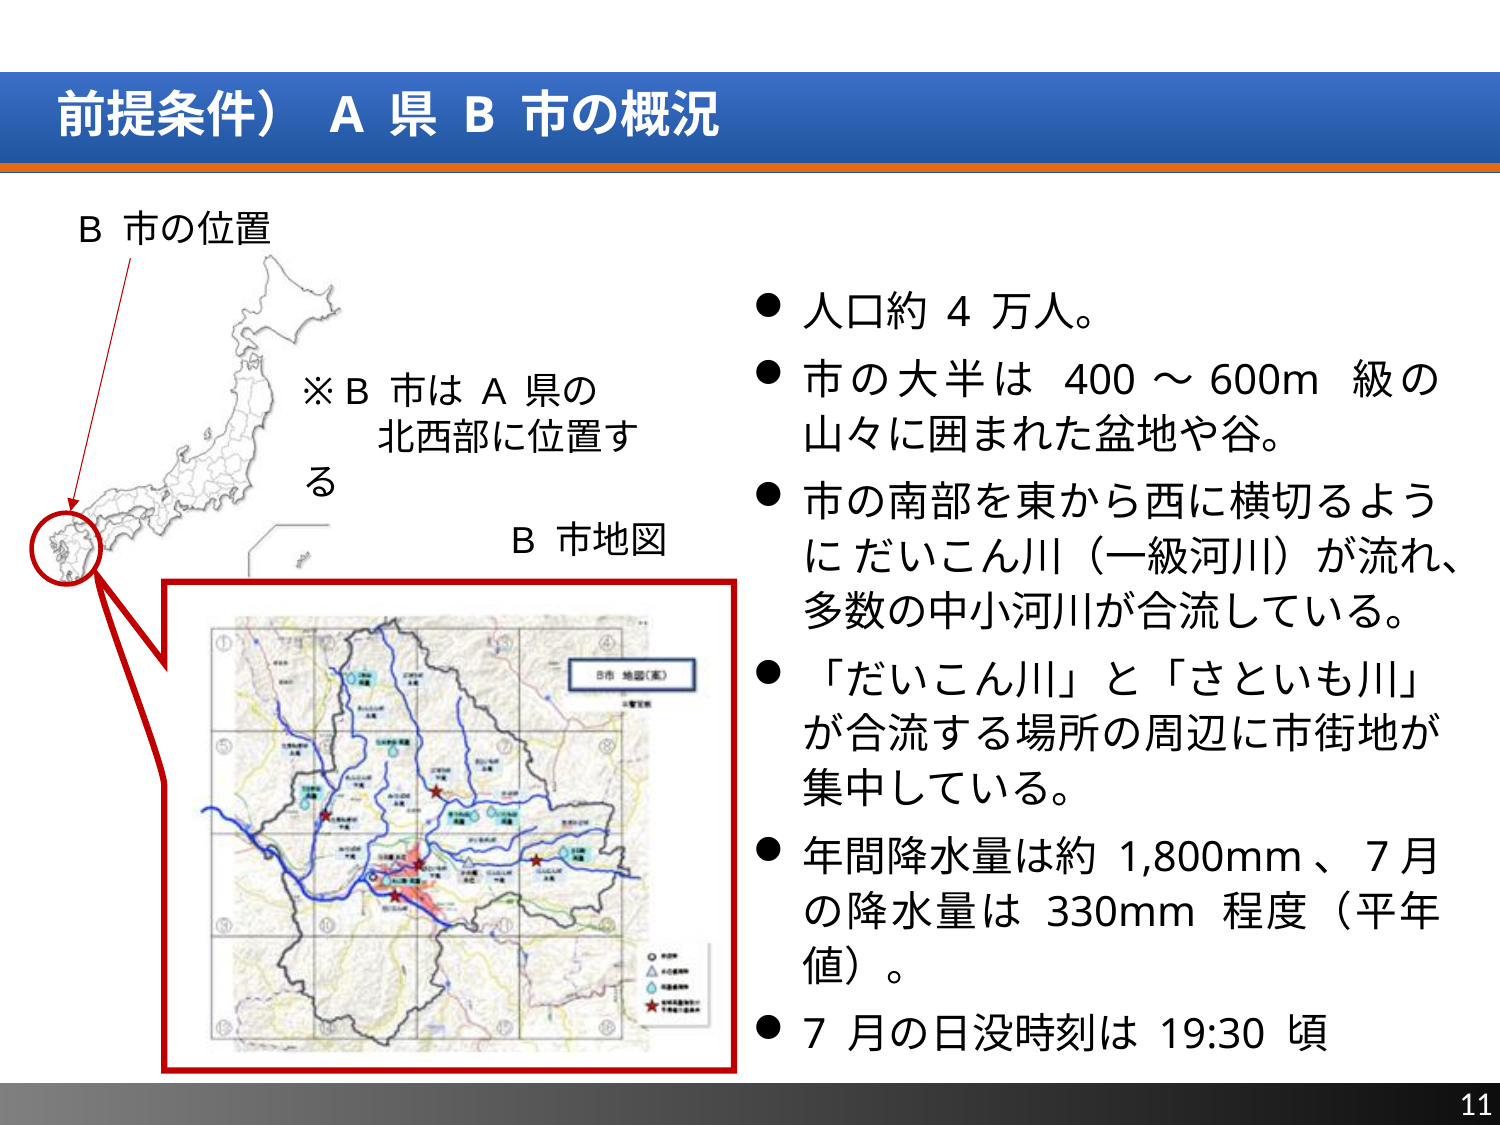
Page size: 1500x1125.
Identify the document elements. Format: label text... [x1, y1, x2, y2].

text_box ※ B 市は A 県の 北西部に位置する [351, 360, 680, 510]
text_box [70, 258, 131, 512]
text_box B 市の位置 [63, 197, 359, 258]
picture [138, 603, 735, 1066]
slide_number 11 [1170, 1072, 1500, 1125]
picture [31, 249, 351, 594]
title 前提条件） A 県 B 市の概況 [41, 59, 1336, 173]
text_box 人口約 4 万人。 市の大半は 400〜600m 級の山々に囲まれた盆地や谷。 市の南部を東から西に横切るように だいこん川（一級河川）が流れ、多数の中小河川が合流している。 「だいこん川」と「さといも川」が合流する場所の周辺に市街地が集中している。 年間降水量は約 1,800mm、7月の降水量は 330mm 程度（平年値）。 7 月の日没時刻は 19:30 頃 [729, 272, 1457, 1065]
text_box [163, 580, 736, 1072]
text_box B 市地図 [496, 508, 683, 569]
text_box [100, 594, 138, 704]
